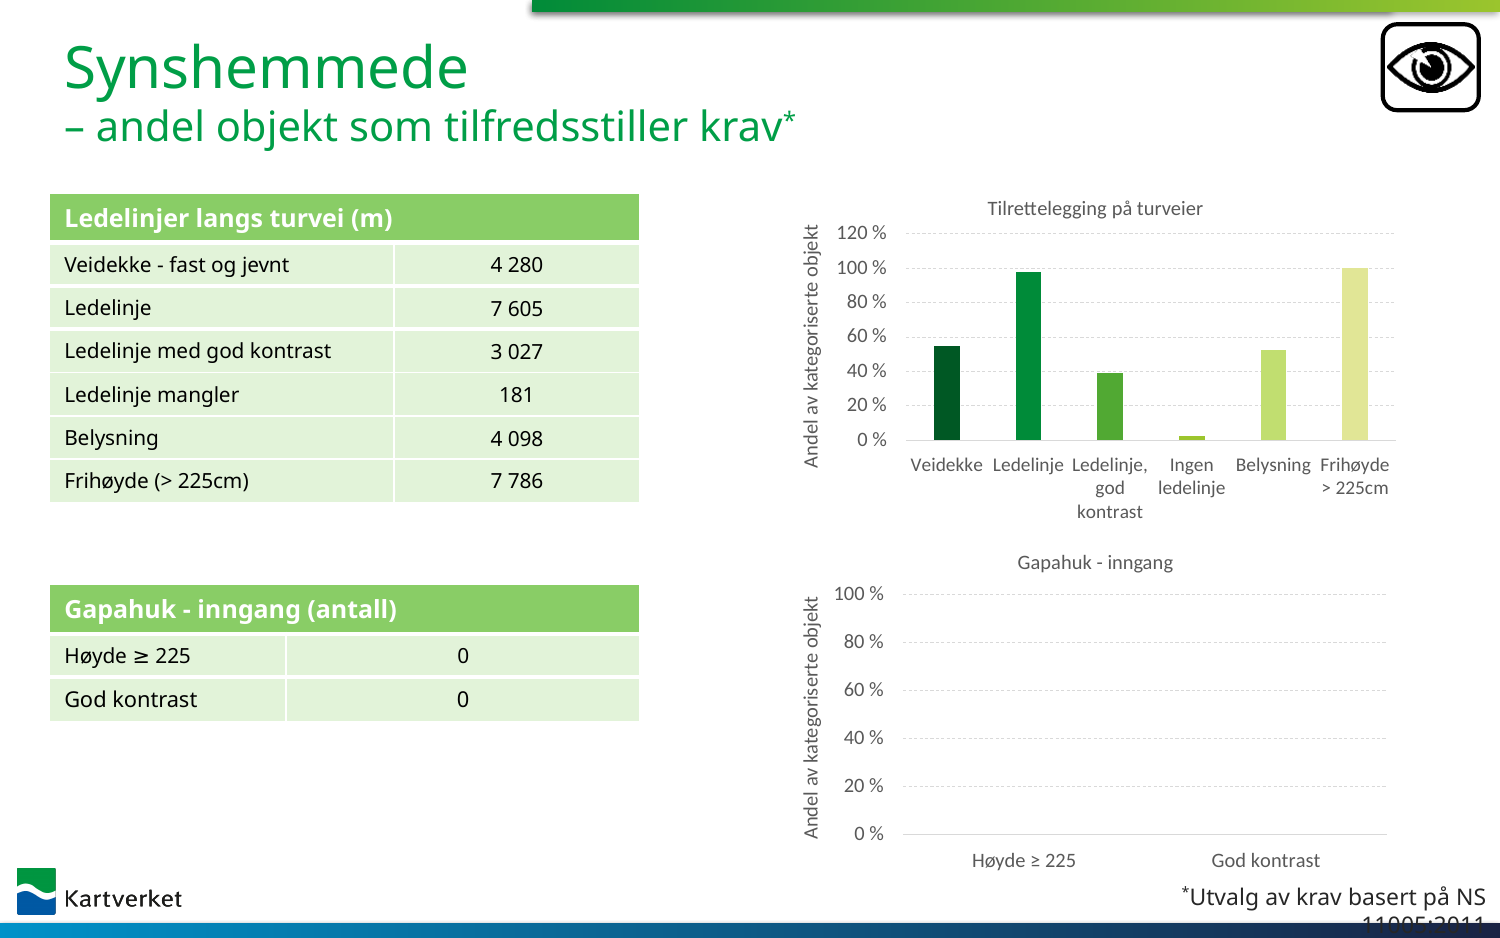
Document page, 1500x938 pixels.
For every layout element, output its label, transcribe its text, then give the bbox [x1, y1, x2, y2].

table_cell Ledelinje [50, 288, 393, 327]
table_cell Ledelinje med god kontrast [50, 331, 393, 372]
picture [791, 187, 1400, 526]
table_cell 0 [287, 679, 639, 721]
table_cell 4 098 [395, 417, 639, 458]
table_cell Høyde ≥ 225 [50, 636, 285, 675]
table_cell 4 280 [395, 245, 639, 284]
table_cell Belysning [50, 417, 393, 458]
table_cell 7 605 [395, 288, 639, 327]
table_cell 3 027 [395, 331, 639, 372]
table_cell 7 786 [395, 460, 639, 502]
text_box *Utvalg av krav basert på NS 11005:2011 [1068, 873, 1500, 938]
table_cell God kontrast [50, 679, 285, 721]
table_header Ledelinjer langs turvei (m) [50, 194, 639, 240]
table_cell Frihøyde (> 225cm) [50, 460, 393, 502]
table_cell 0 [287, 636, 639, 675]
text_box Synshemmede – andel objekt som tilfredsstiller krav* [49, 24, 1431, 158]
picture [791, 541, 1400, 880]
table_header Gapahuk - inngang (antall) [50, 585, 639, 632]
table_cell Ledelinje mangler [50, 373, 393, 415]
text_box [1382, 24, 1480, 111]
table_cell Veidekke - fast og jevnt [50, 245, 393, 284]
table_cell 181 [395, 373, 639, 415]
